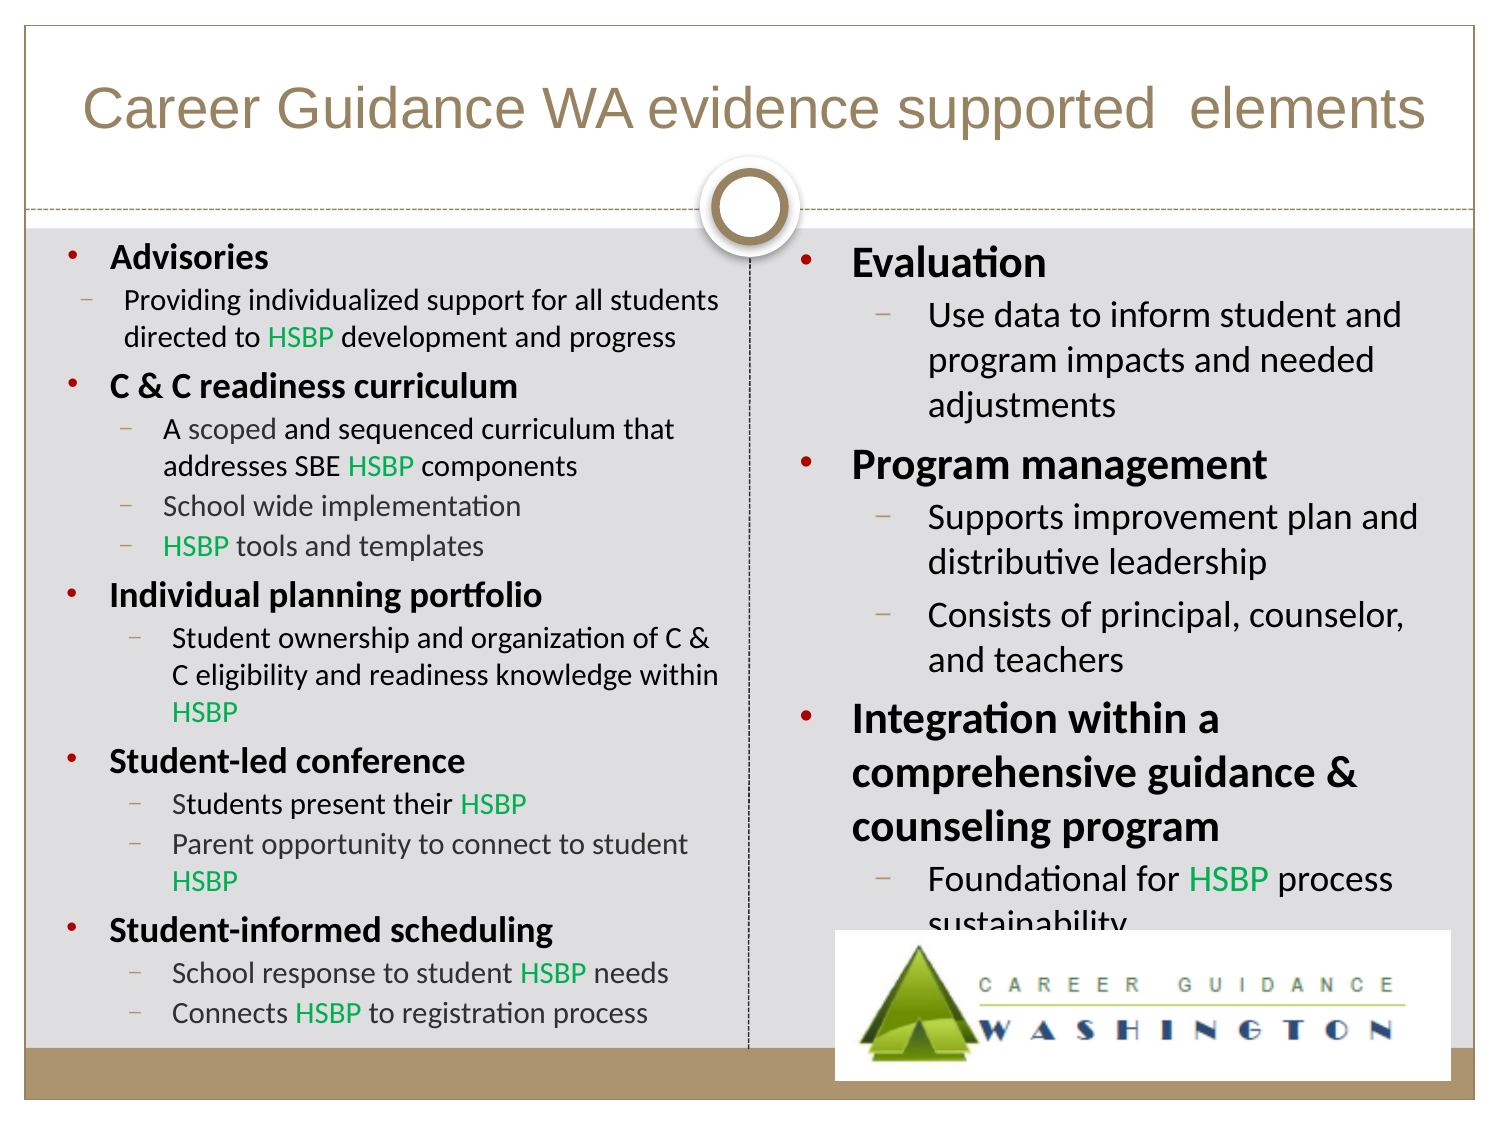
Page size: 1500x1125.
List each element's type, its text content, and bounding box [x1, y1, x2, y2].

list Evaluation Use data to inform student and program impacts and needed adjustments Program management Supports improvement plan and distributive leadership Consists of principal, counselor, and teachers Integration within a comprehensive guidance & counseling program Foundational for HSBP process sustainability Vertical teaming between MS and HS for seamless transition [750, 224, 1463, 1050]
title Career Guidance WA evidence supported elements [23, 24, 1488, 148]
picture [835, 929, 1451, 1081]
list Advisories Providing individualized support for all students directed to HSBP development and progress C & C readiness curriculum A scoped and sequenced curriculum that addresses SBE HSBP components School wide implementation HSBP tools and templates Individual planning portfolio Student ownership and organization of C & C eligibility and readiness knowledge within HSBP Student-led conference Students present their HSBP Parent opportunity to connect to student HSBP Student-informed scheduling School response to student HSBP needs Connects HSBP to registration process [23, 224, 738, 1050]
